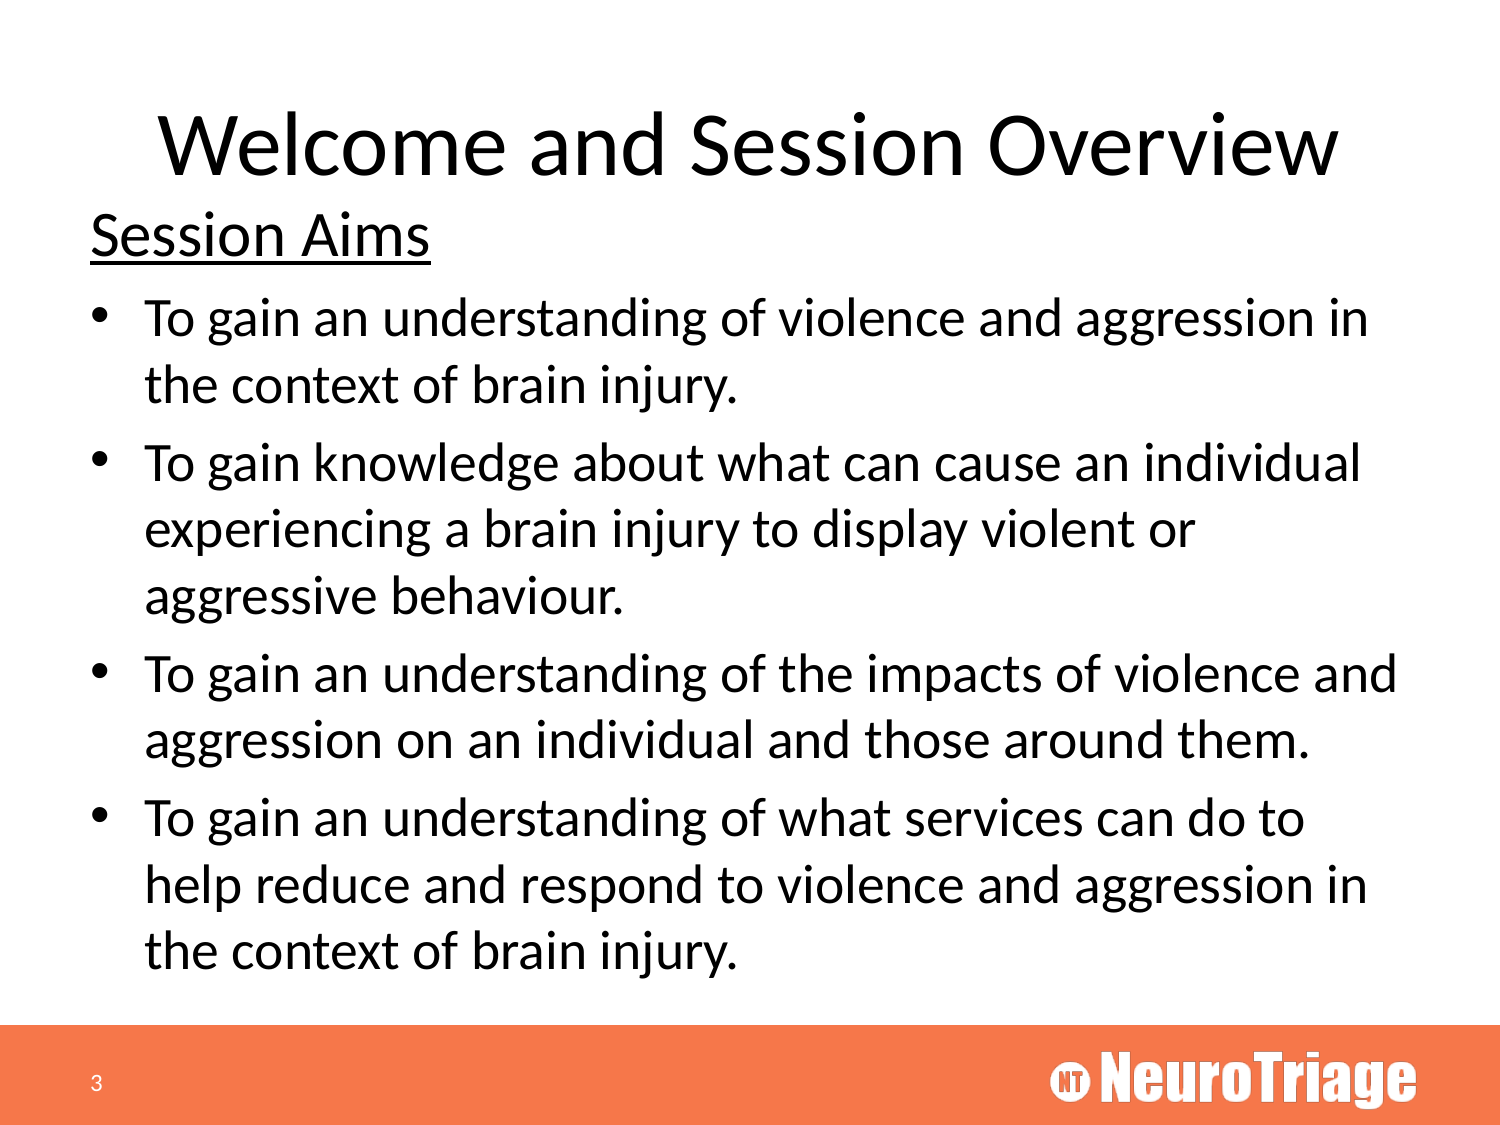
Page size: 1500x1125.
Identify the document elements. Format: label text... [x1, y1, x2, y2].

title Welcome and Session Overview [75, 45, 1425, 184]
slide_number 3 [75, 1051, 425, 1112]
list Session Aims To gain an understanding of violence and aggression in the context of brain injury. To gain knowledge about what can cause an individual experiencing a brain injury to display violent or aggressive behaviour. To gain an understanding of the impacts of violence and aggression on an individual and those around them. To gain an understanding of what services can do to help reduce and respond to violence and aggression in the context of brain injury. [75, 184, 1425, 1024]
picture [1037, 1030, 1425, 1125]
